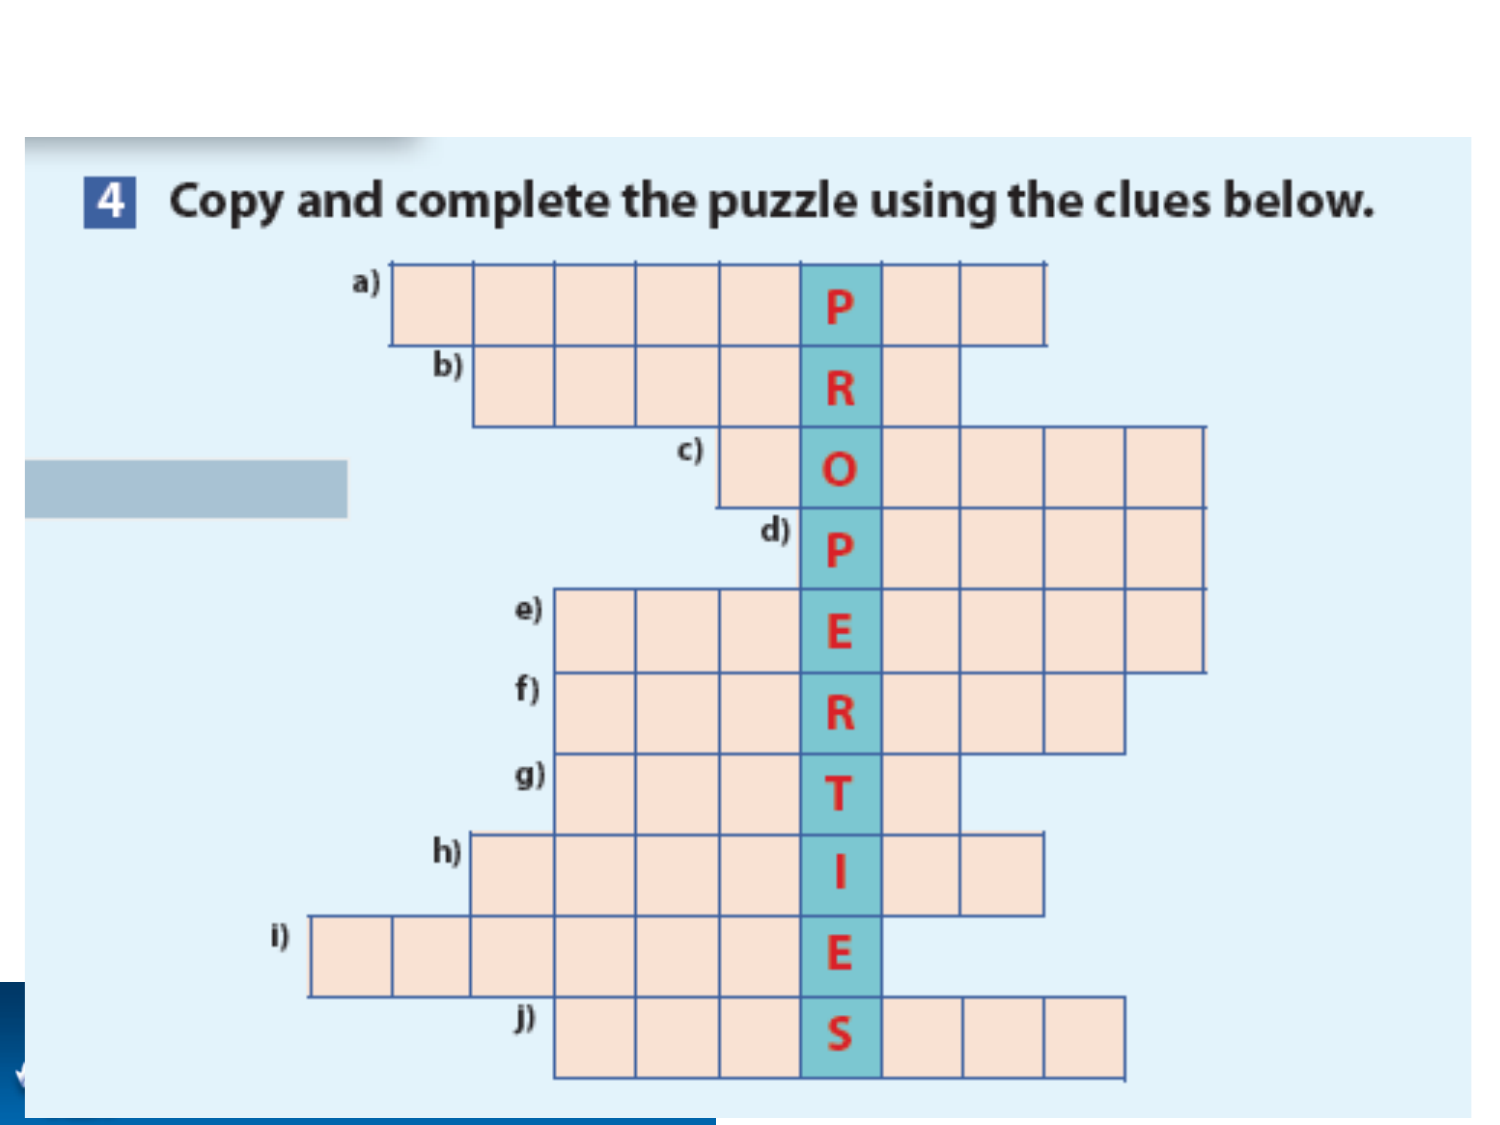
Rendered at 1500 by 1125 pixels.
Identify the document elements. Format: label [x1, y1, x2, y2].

picture [0, 137, 1472, 1125]
